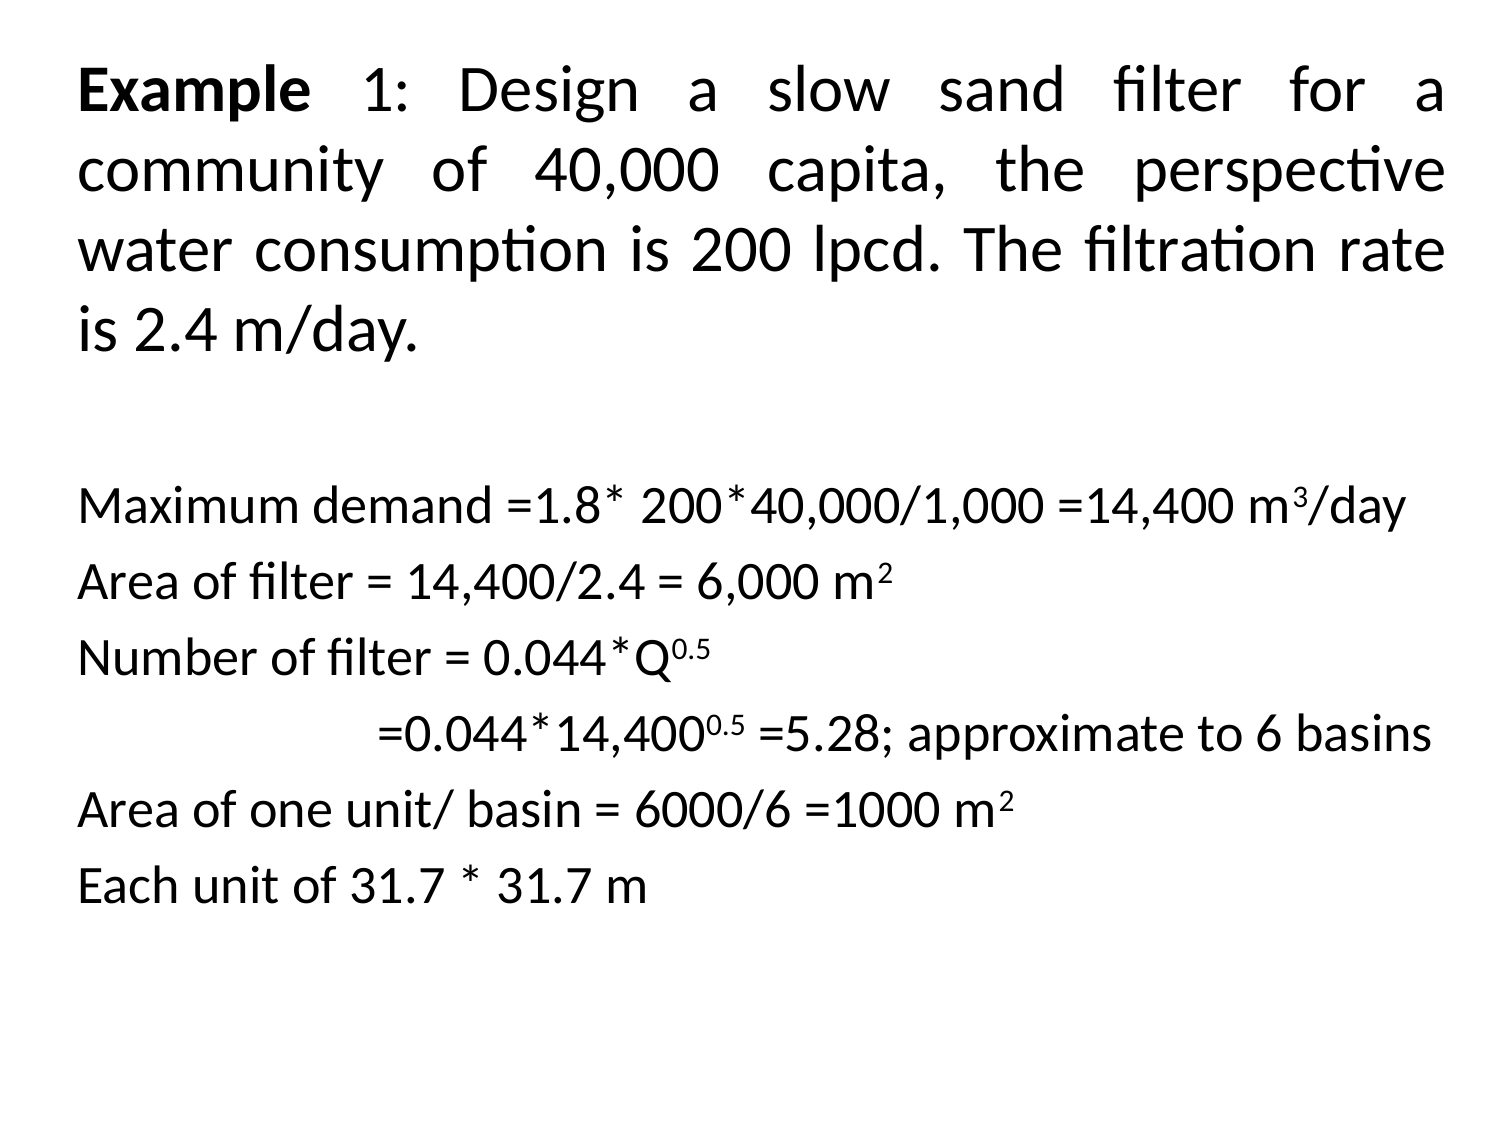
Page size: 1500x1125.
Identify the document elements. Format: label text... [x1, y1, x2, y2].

list Example 1: Design a slow sand filter for a community of 40,000 capita, the perspective water consumption is 200 lpcd. The filtration rate is 2.4 m/day. Maximum demand =1.8* 200*40,000/1,000 =14,400 m3/day Area of filter = 14,400/2.4 = 6,000 m2 Number of filter = 0.044*Q0.5 =0.044*14,4000.5 =5.28; approximate to 6 basins Area of one unit/ basin = 6000/6 =1000 m2 Each unit of 31.7 * 31.7 m [62, 37, 1463, 1050]
